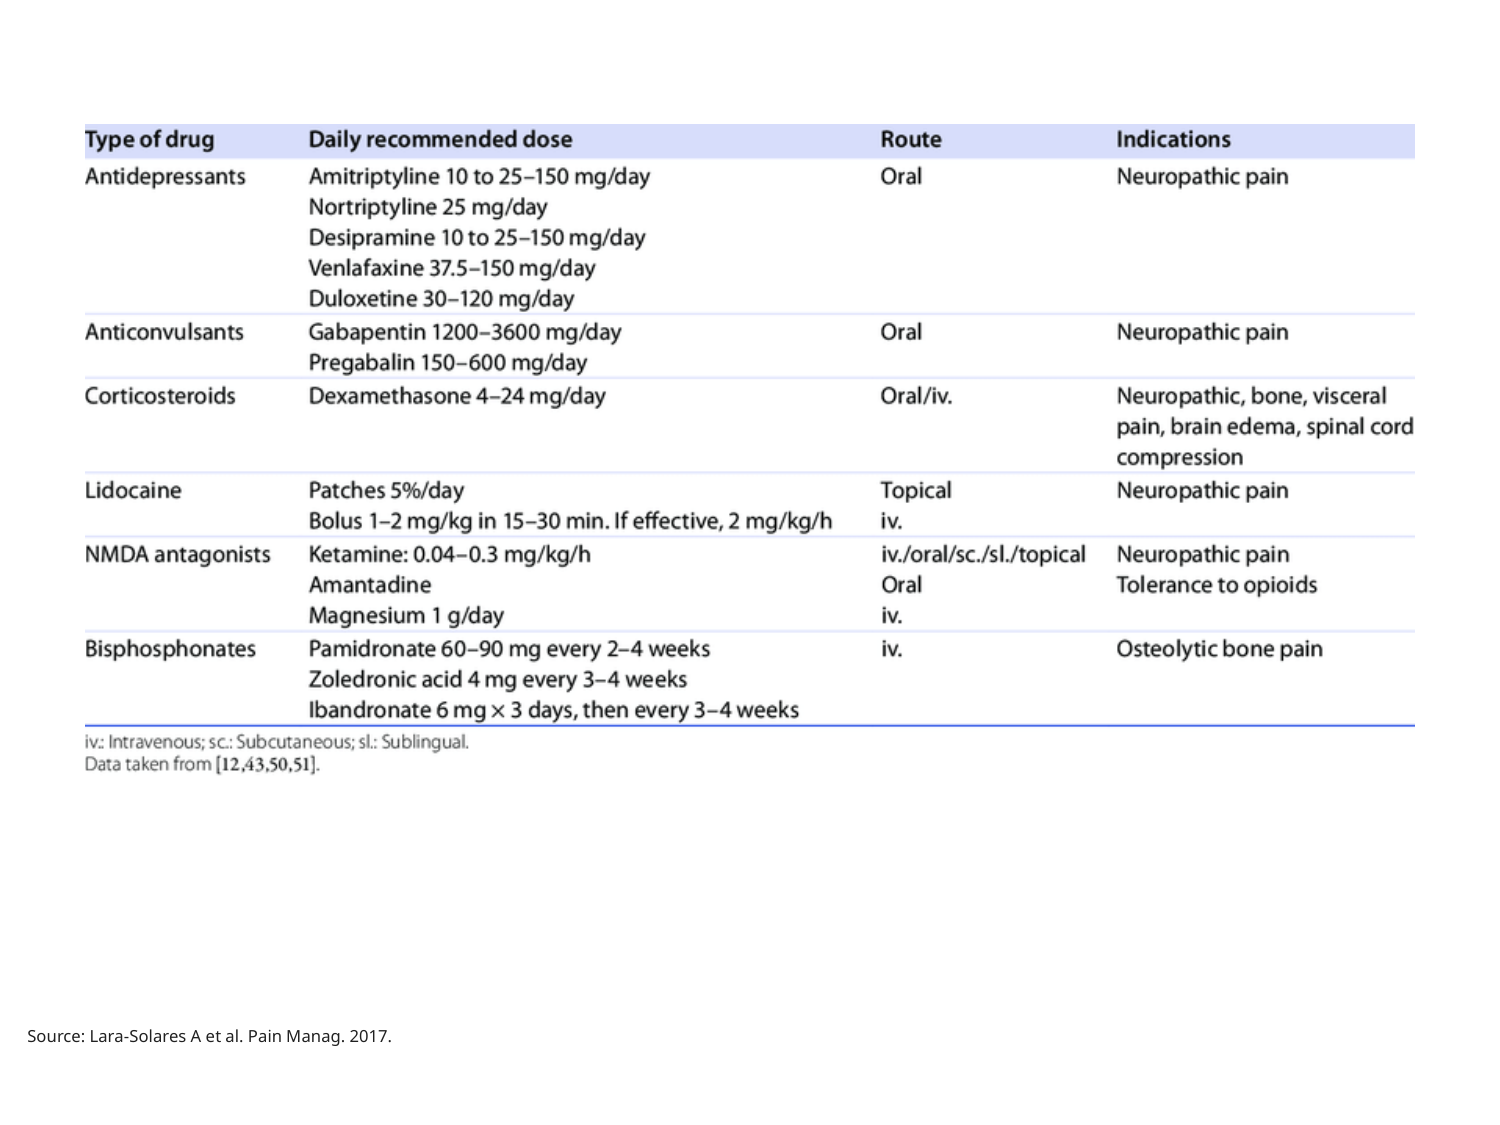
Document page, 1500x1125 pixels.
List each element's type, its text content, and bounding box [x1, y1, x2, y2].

picture [85, 124, 1415, 777]
text_box Source: Lara-Solares A et al. Pain Manag. 2017. [12, 1018, 1450, 1074]
